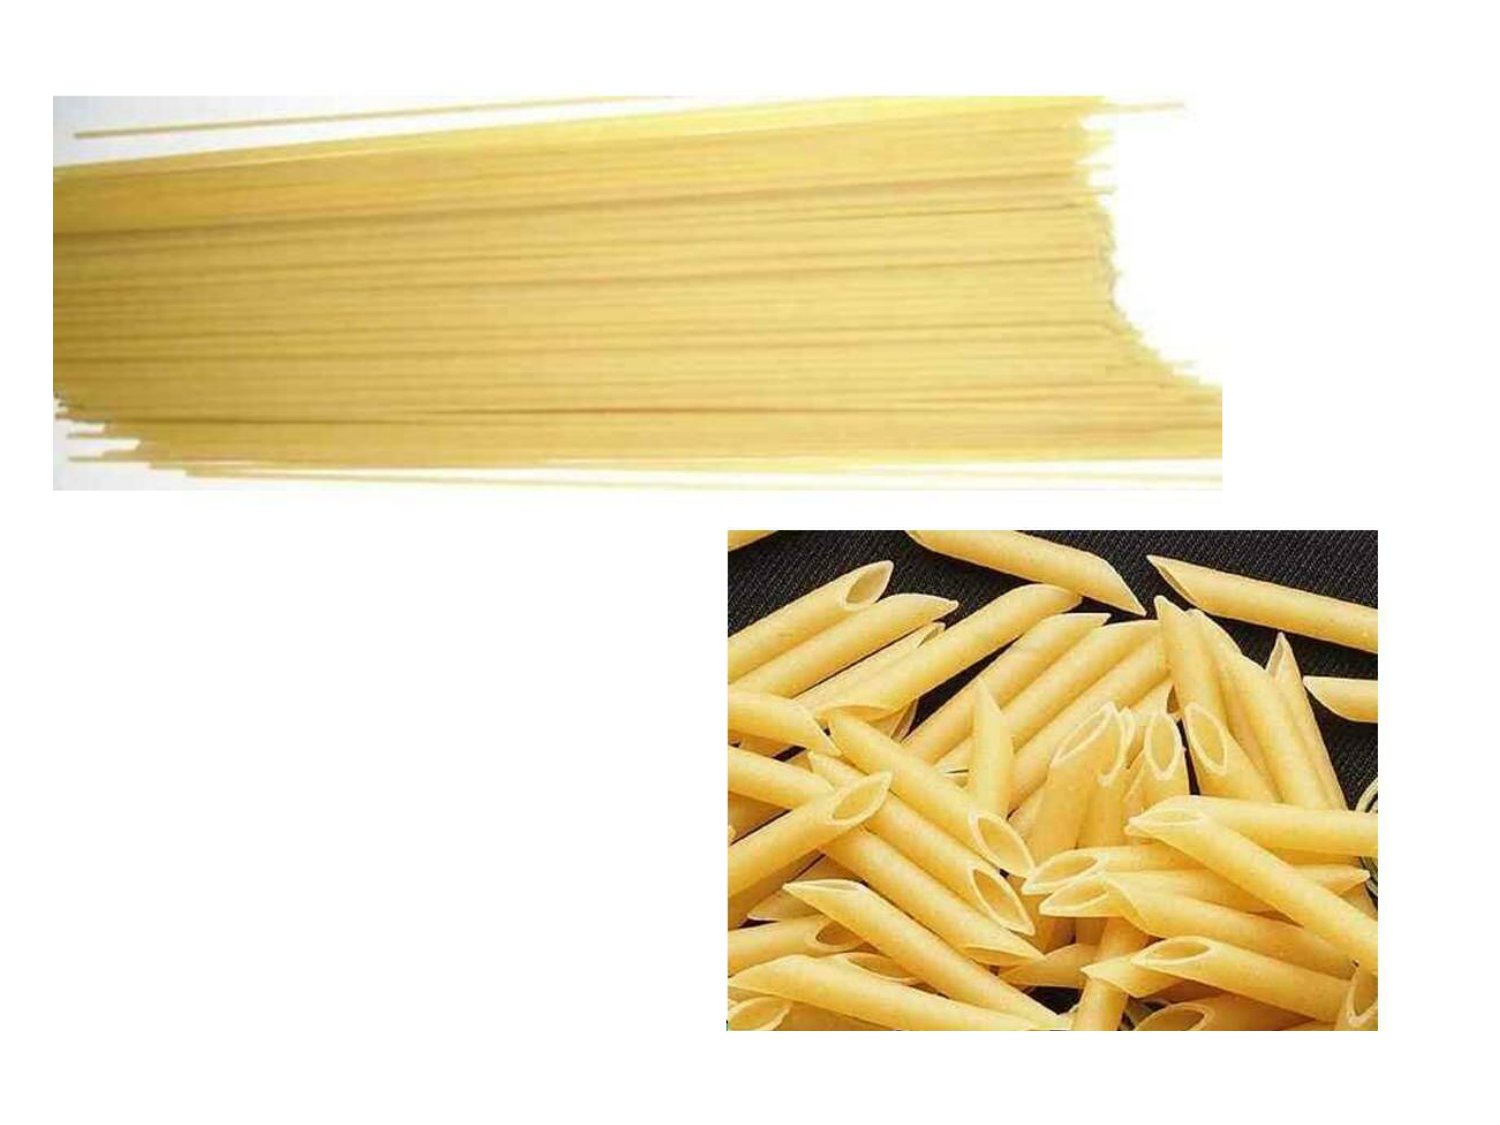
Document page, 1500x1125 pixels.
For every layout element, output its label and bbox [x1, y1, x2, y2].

picture [726, 526, 1389, 1031]
picture [52, 89, 1223, 516]
